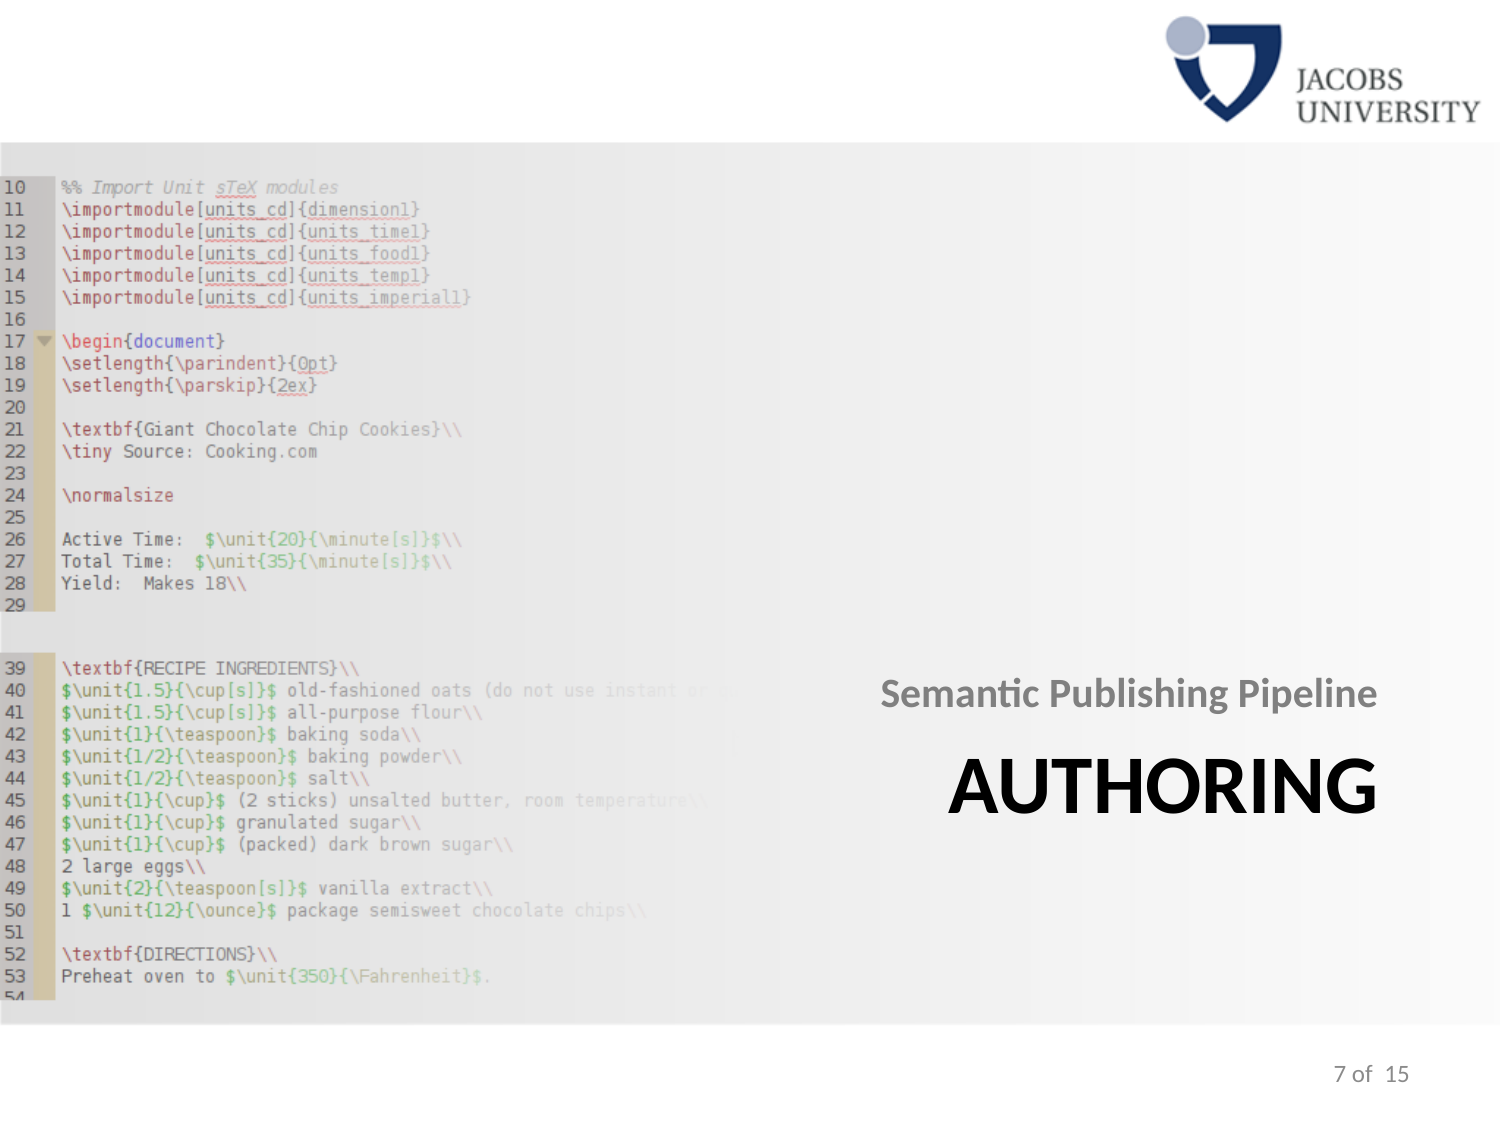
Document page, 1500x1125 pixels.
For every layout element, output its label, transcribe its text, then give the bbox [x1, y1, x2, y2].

list Semantic Publishing Pipeline [118, 476, 1394, 723]
slide_number 7 of 15 [1074, 1042, 1425, 1103]
title Authoring [118, 723, 1394, 947]
picture [0, 0, 1500, 1125]
